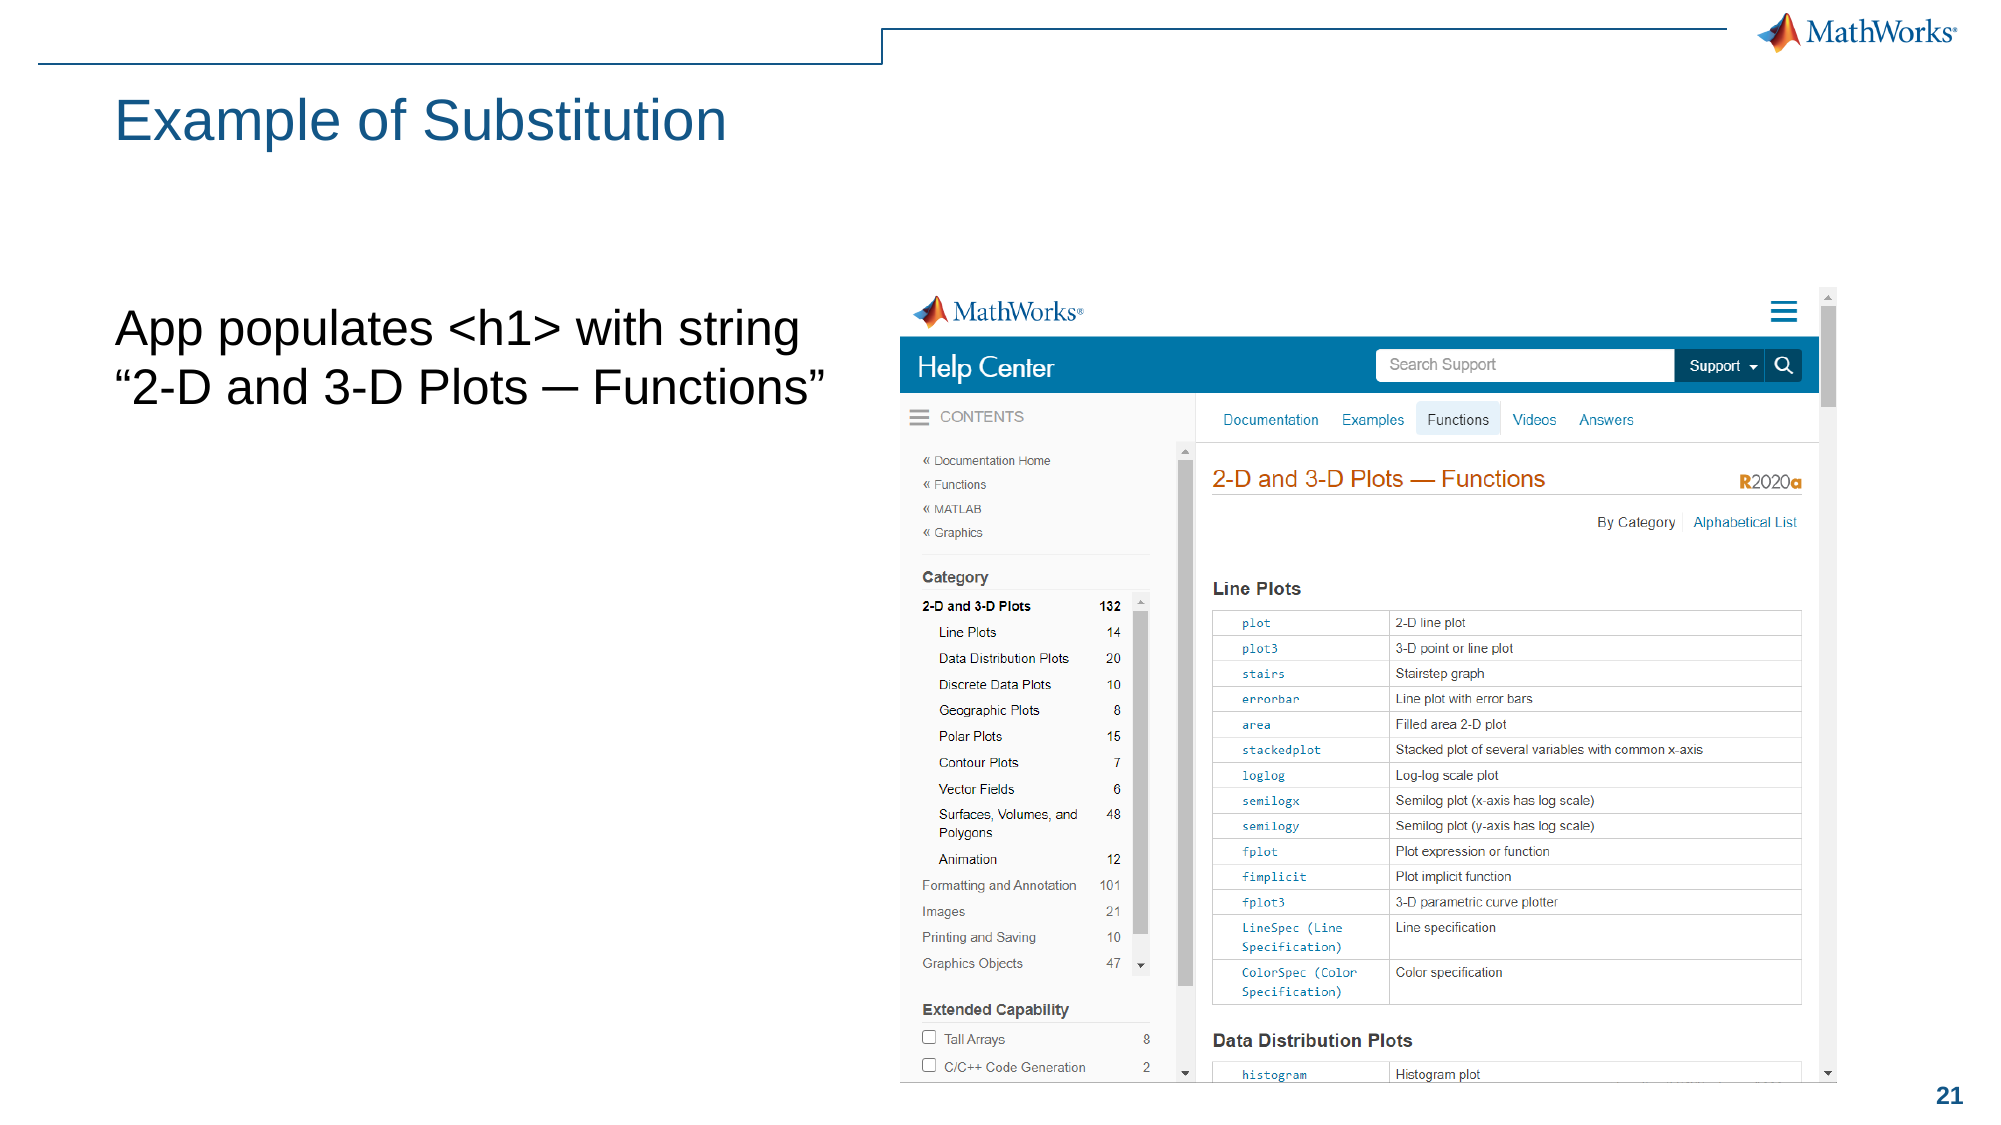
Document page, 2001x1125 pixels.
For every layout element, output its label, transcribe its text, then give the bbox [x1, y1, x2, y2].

picture [980, 358, 989, 376]
picture [999, 365, 1010, 376]
picture [899, 287, 1837, 1084]
list App populates <h1> with string “2-D and 3-D Plots ─ Functions” [99, 287, 850, 1050]
picture [1775, 358, 1780, 370]
title Example of Substitution [99, 75, 1867, 238]
picture [1751, 3, 1970, 63]
picture [1377, 350, 1674, 381]
picture [938, 365, 949, 376]
picture [959, 365, 963, 383]
picture [1034, 365, 1038, 376]
